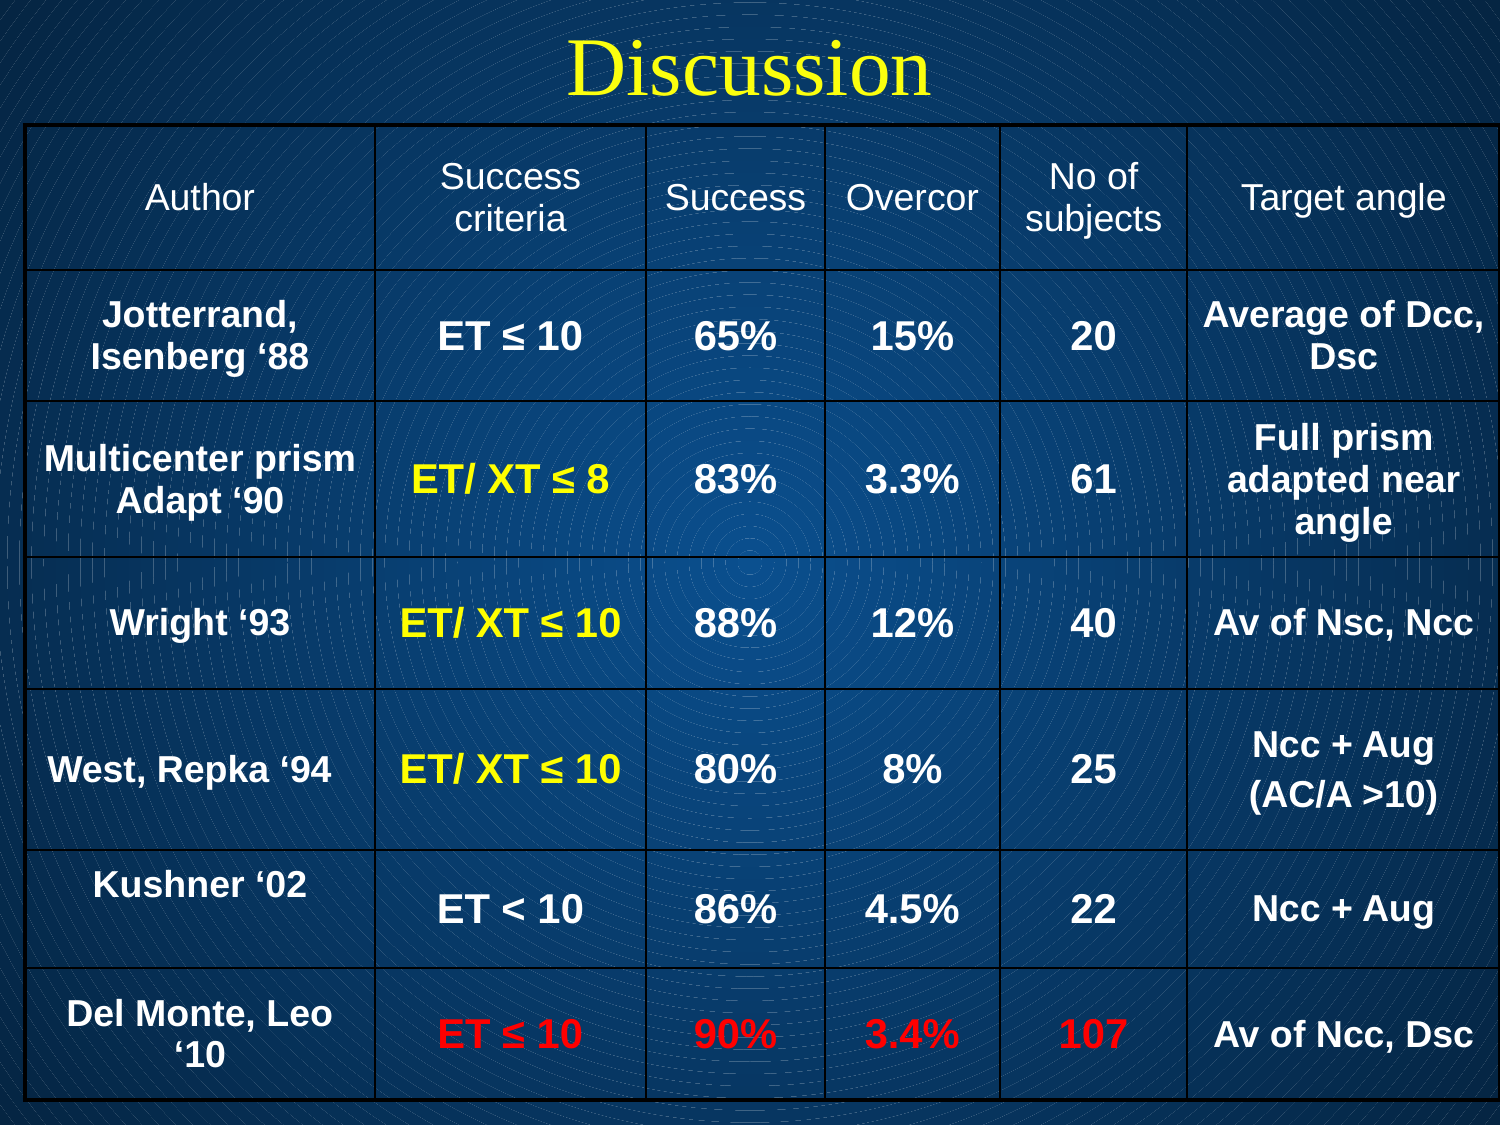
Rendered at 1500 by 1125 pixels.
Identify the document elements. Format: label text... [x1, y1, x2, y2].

table_cell 15% [826, 271, 999, 400]
table_cell Wright ‘93 [27, 558, 374, 688]
title Discussion [162, 0, 1338, 123]
table_cell 65% [647, 271, 824, 400]
table_cell ET/ XT ≤ 10 [376, 558, 645, 688]
table_cell West, Repka ‘94 [27, 690, 374, 849]
table_cell 80% [647, 690, 824, 849]
table_header No of subjects [1001, 127, 1186, 269]
table_cell 3.3% [826, 402, 999, 556]
table_cell ET ≤ 10 [376, 969, 645, 1098]
table_cell 90% [647, 969, 824, 1098]
table_cell 40 [1001, 558, 1186, 688]
table_cell Jotterrand, Isenberg ‘88 [27, 271, 374, 400]
table_header Target angle [1188, 127, 1498, 269]
table_cell Av of Nsc, Ncc [1188, 558, 1498, 688]
table_cell Del Monte, Leo ‘10 [27, 969, 374, 1098]
table_cell Av of Ncc, Dsc [1188, 969, 1498, 1098]
table_cell 12% [826, 558, 999, 688]
table_cell 61 [1001, 402, 1186, 556]
table_cell 83% [647, 402, 824, 556]
table_cell 20 [1001, 271, 1186, 400]
table_cell ET ≤ 10 [376, 271, 645, 400]
table_cell Full prism adapted near angle [1188, 402, 1498, 556]
table_cell 88% [647, 558, 824, 688]
table_cell Multicenter prism Adapt ‘90 [27, 402, 374, 556]
table_cell Average of Dcc, Dsc [1188, 271, 1498, 400]
table_header Overcor [826, 127, 999, 269]
table_cell 22 [1001, 851, 1186, 967]
table_cell Ncc + Aug (AC/A >10) [1188, 690, 1498, 849]
table_cell 8% [826, 690, 999, 849]
table_cell 25 [1001, 690, 1186, 849]
table_cell 4.5% [826, 851, 999, 967]
table_header Success criteria [376, 127, 645, 269]
table_header Author [27, 127, 374, 269]
table_cell 3.4% [826, 969, 999, 1098]
table_cell Kushner ‘02 [27, 851, 374, 967]
table_header Success [647, 127, 824, 269]
table_cell ET < 10 [376, 851, 645, 967]
table_cell ET/ XT ≤ 10 [376, 690, 645, 849]
table_cell ET/ XT ≤ 8 [376, 402, 645, 556]
table_cell 107 [1001, 969, 1186, 1098]
table_cell 86% [647, 851, 824, 967]
table_cell Ncc + Aug [1188, 851, 1498, 967]
